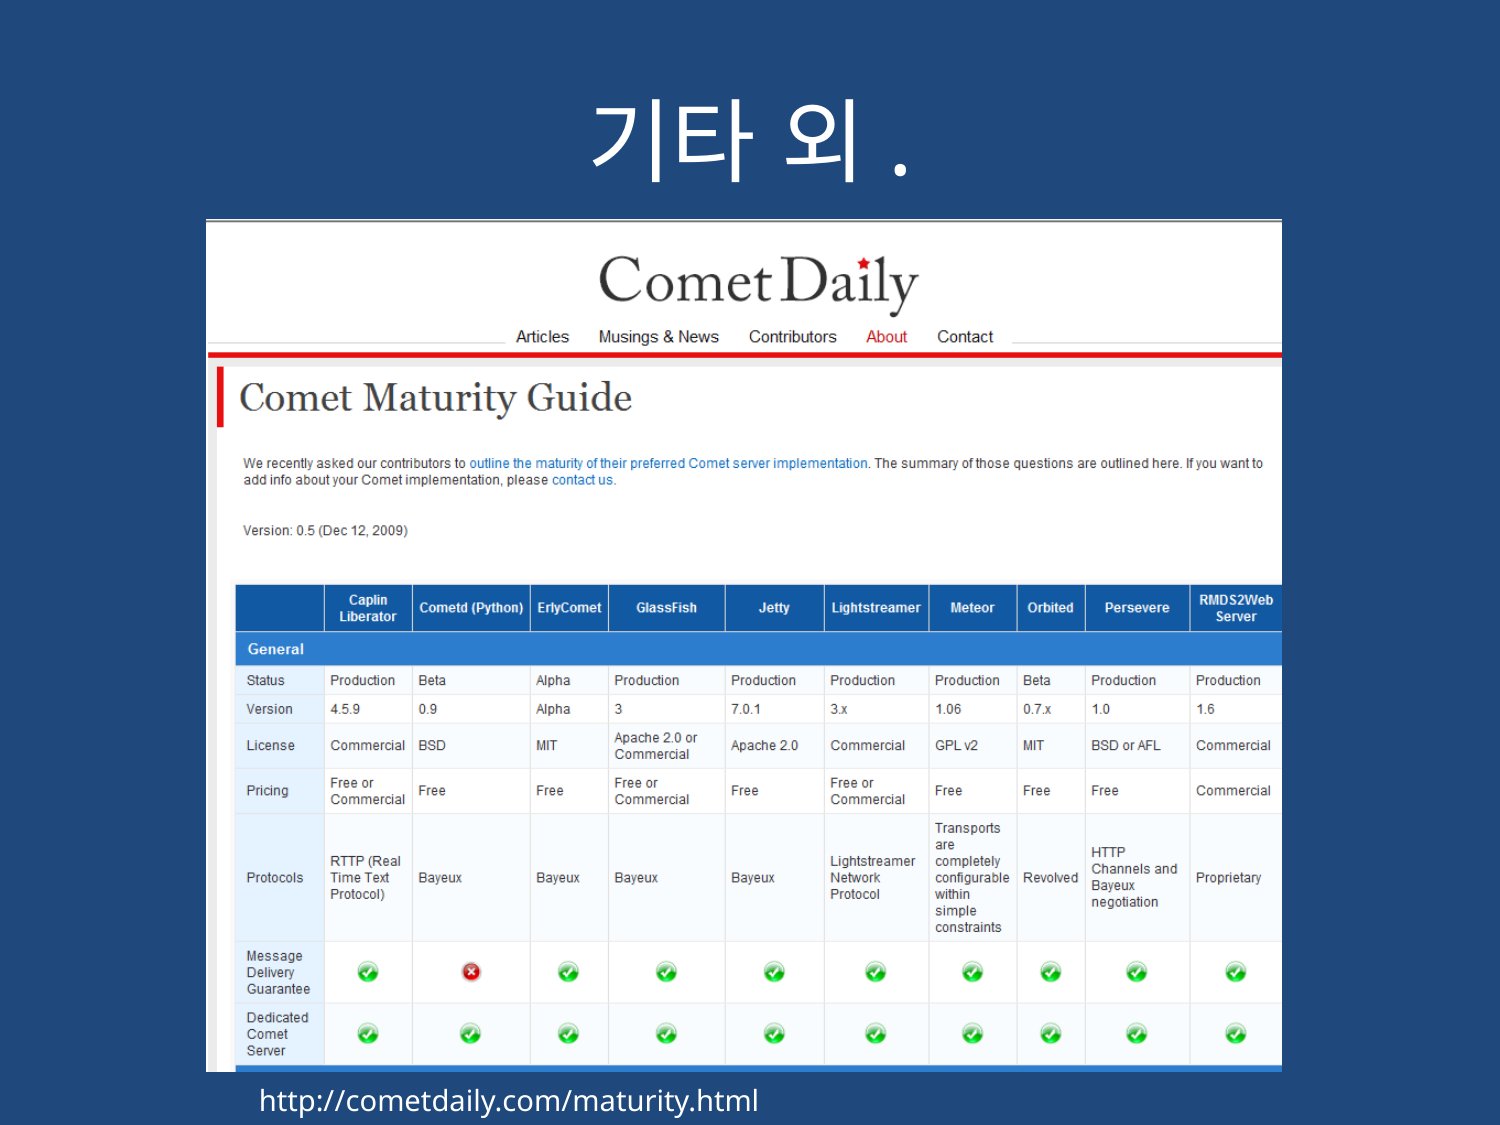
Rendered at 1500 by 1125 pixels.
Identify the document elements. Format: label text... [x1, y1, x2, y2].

text_box http://cometdaily.com/maturity.html [244, 1079, 775, 1125]
title 기타 외. [75, 45, 1425, 233]
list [206, 219, 1282, 1072]
